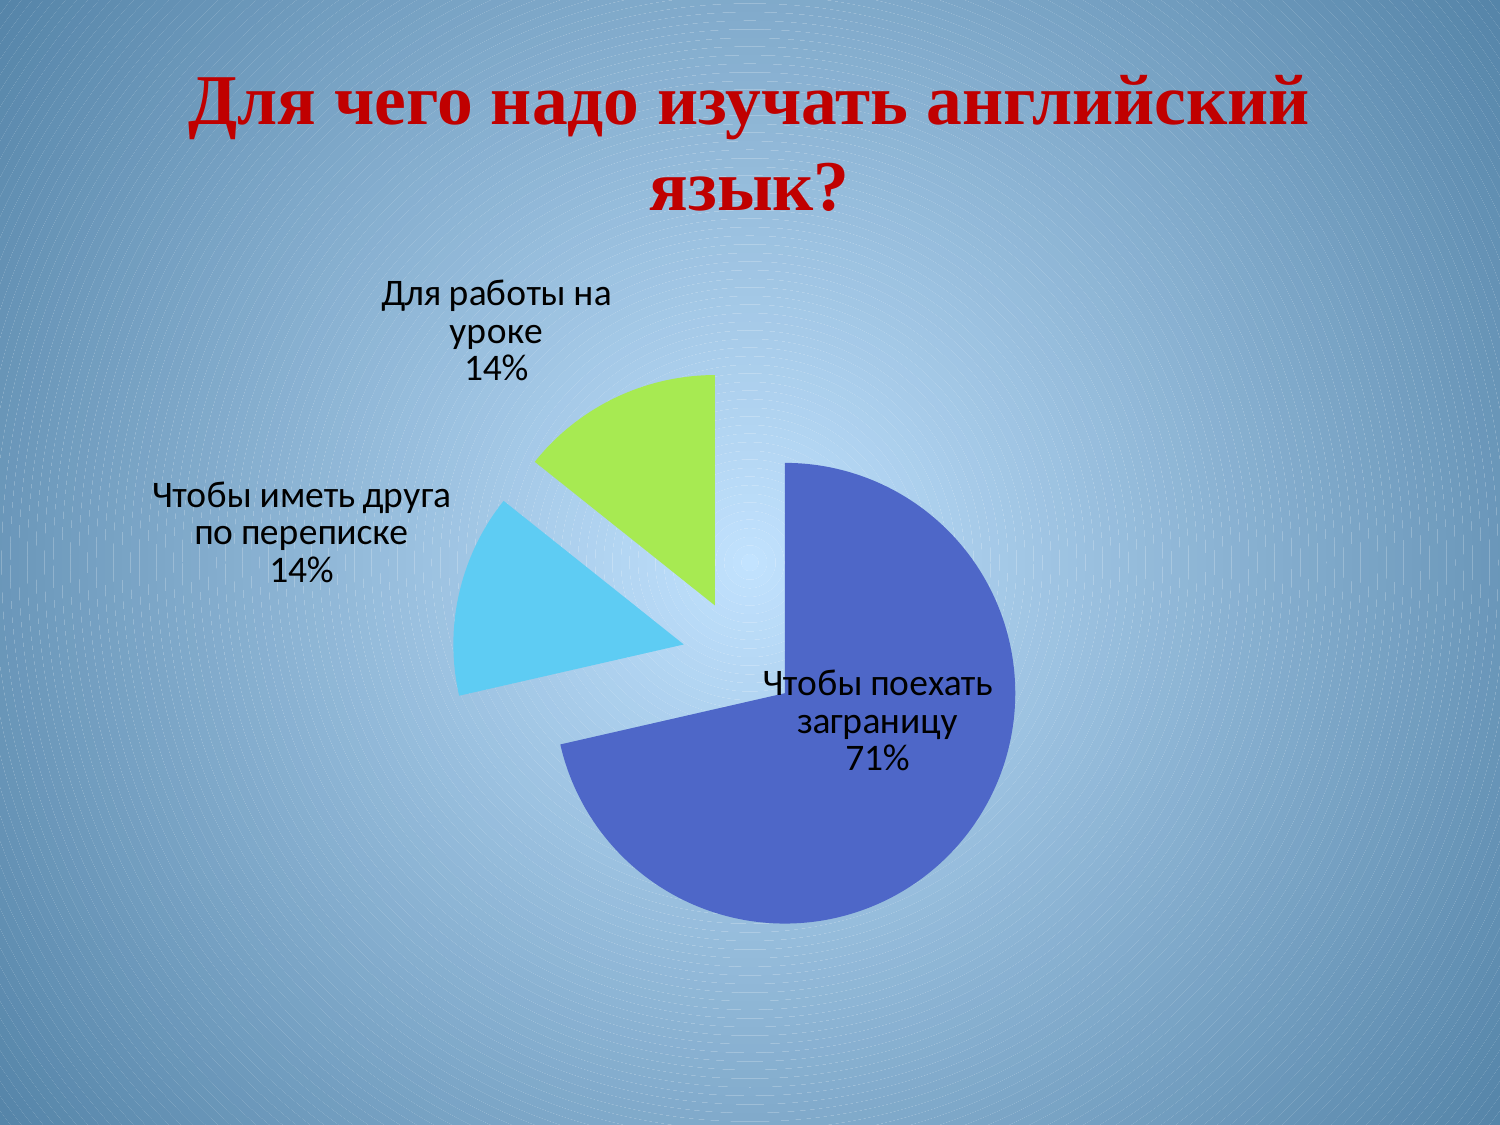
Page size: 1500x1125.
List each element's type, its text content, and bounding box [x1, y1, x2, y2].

title Для чего надо изучать английский язык? [75, 45, 1425, 233]
chart [74, 262, 1426, 1006]
